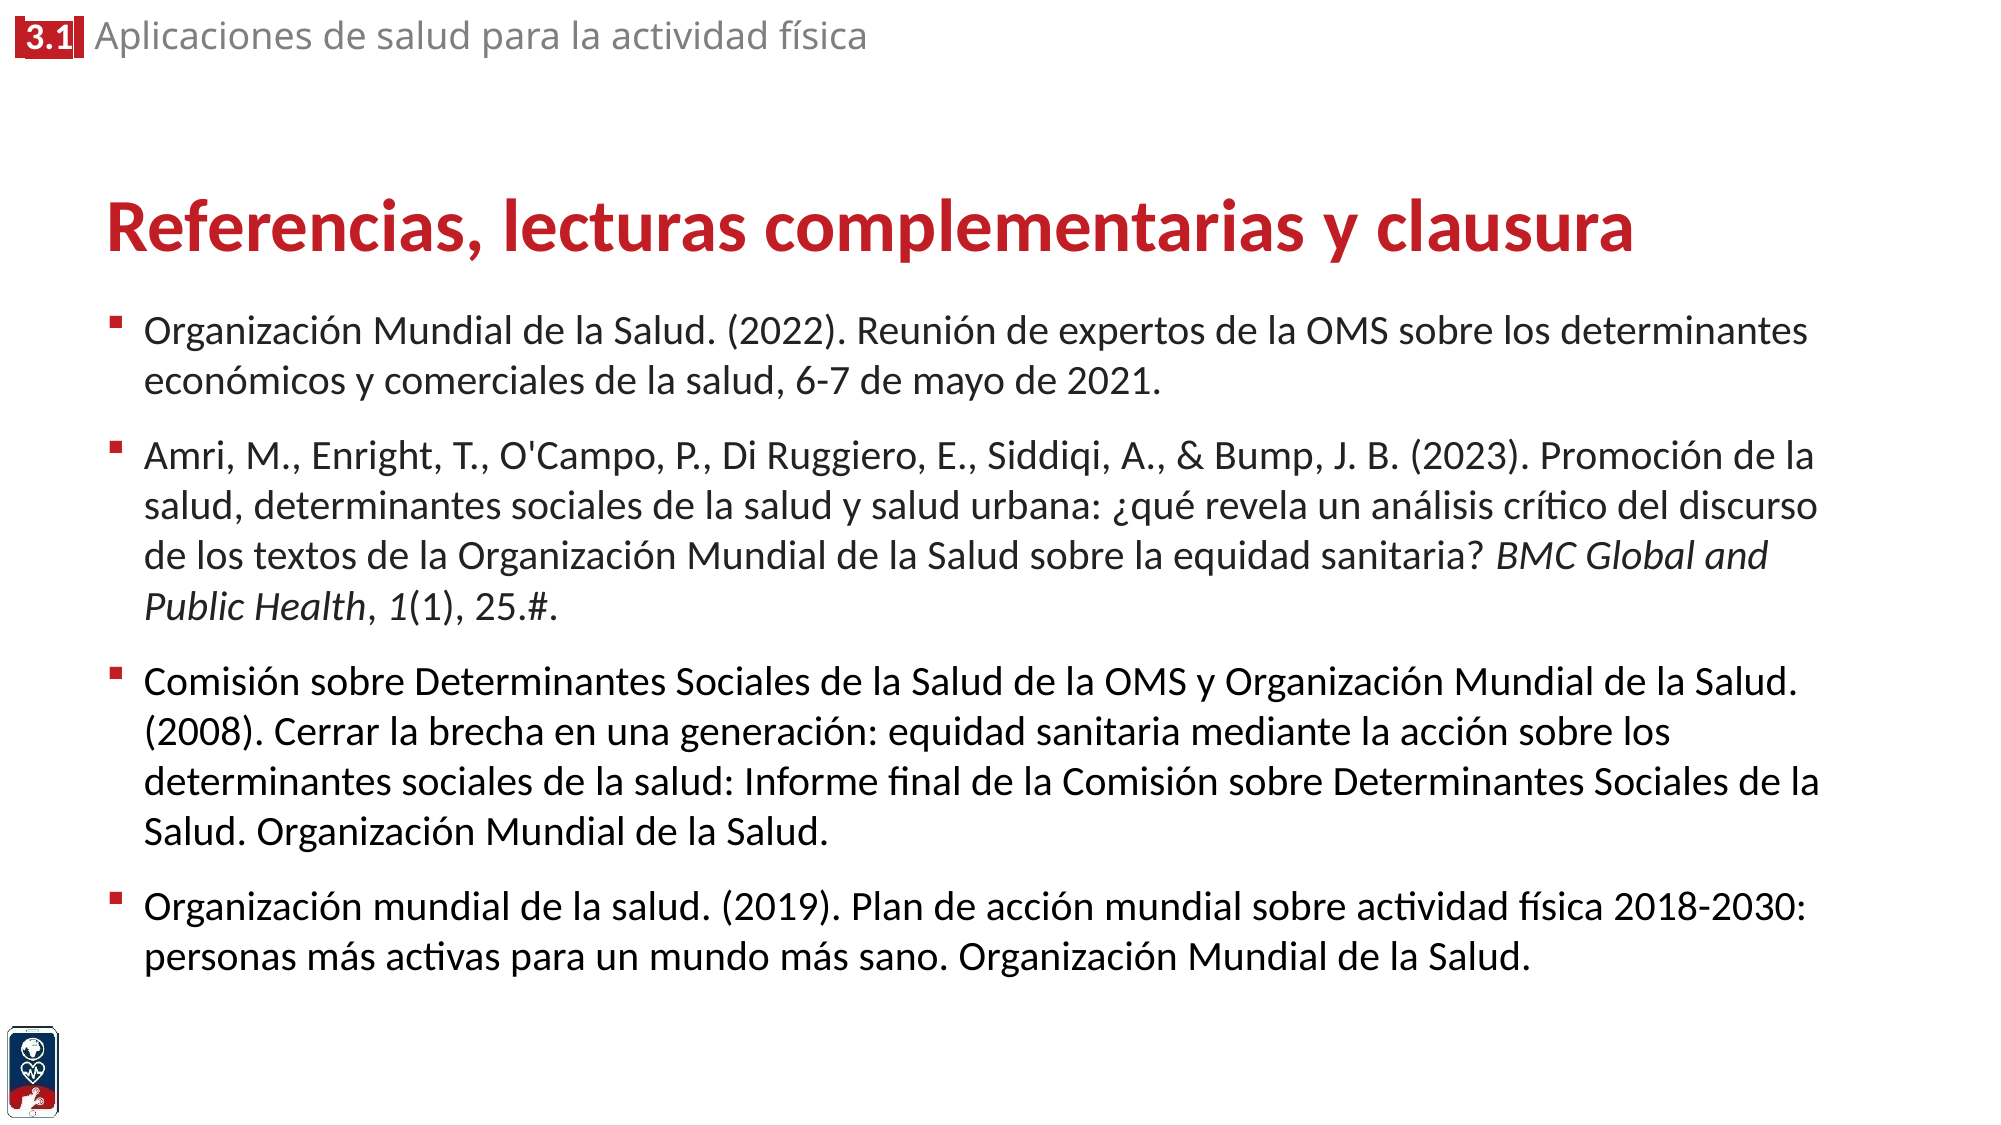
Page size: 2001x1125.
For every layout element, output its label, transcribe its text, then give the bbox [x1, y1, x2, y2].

picture [7, 1026, 59, 1118]
title Referencias, lecturas complementarias y clausura [91, 177, 1906, 277]
list Organización Mundial de la Salud. (2022). Reunión de expertos de la OMS sobre los determinantes económicos y comerciales de la salud, 6-7 de mayo de 2021. Amri, M., Enright, T., O'Campo, P., Di Ruggiero, E., Siddiqi, A., & Bump, J. B. (2023). Promoción de la salud, determinantes sociales de la salud y salud urbana: ¿qué revela un análisis crítico del discurso de los textos de la Organización Mundial de la Salud sobre la equidad sanitaria? BMC Global and Public Health, 1(1), 25.#. Comisión sobre Determinantes Sociales de la Salud de la OMS y Organización Mundial de la Salud. (2008). Cerrar la brecha en una generación: equidad sanitaria mediante la acción sobre los determinantes sociales de la salud: Informe final de la Comisión sobre Determinantes Sociales de la Salud. Organización Mundial de la Salud. Organización mundial de la salud. (2019). Plan de acción mundial sobre actividad física 2018-2030: personas más activas para un mundo más sano. Organización Mundial de la Salud. [91, 295, 1866, 1094]
